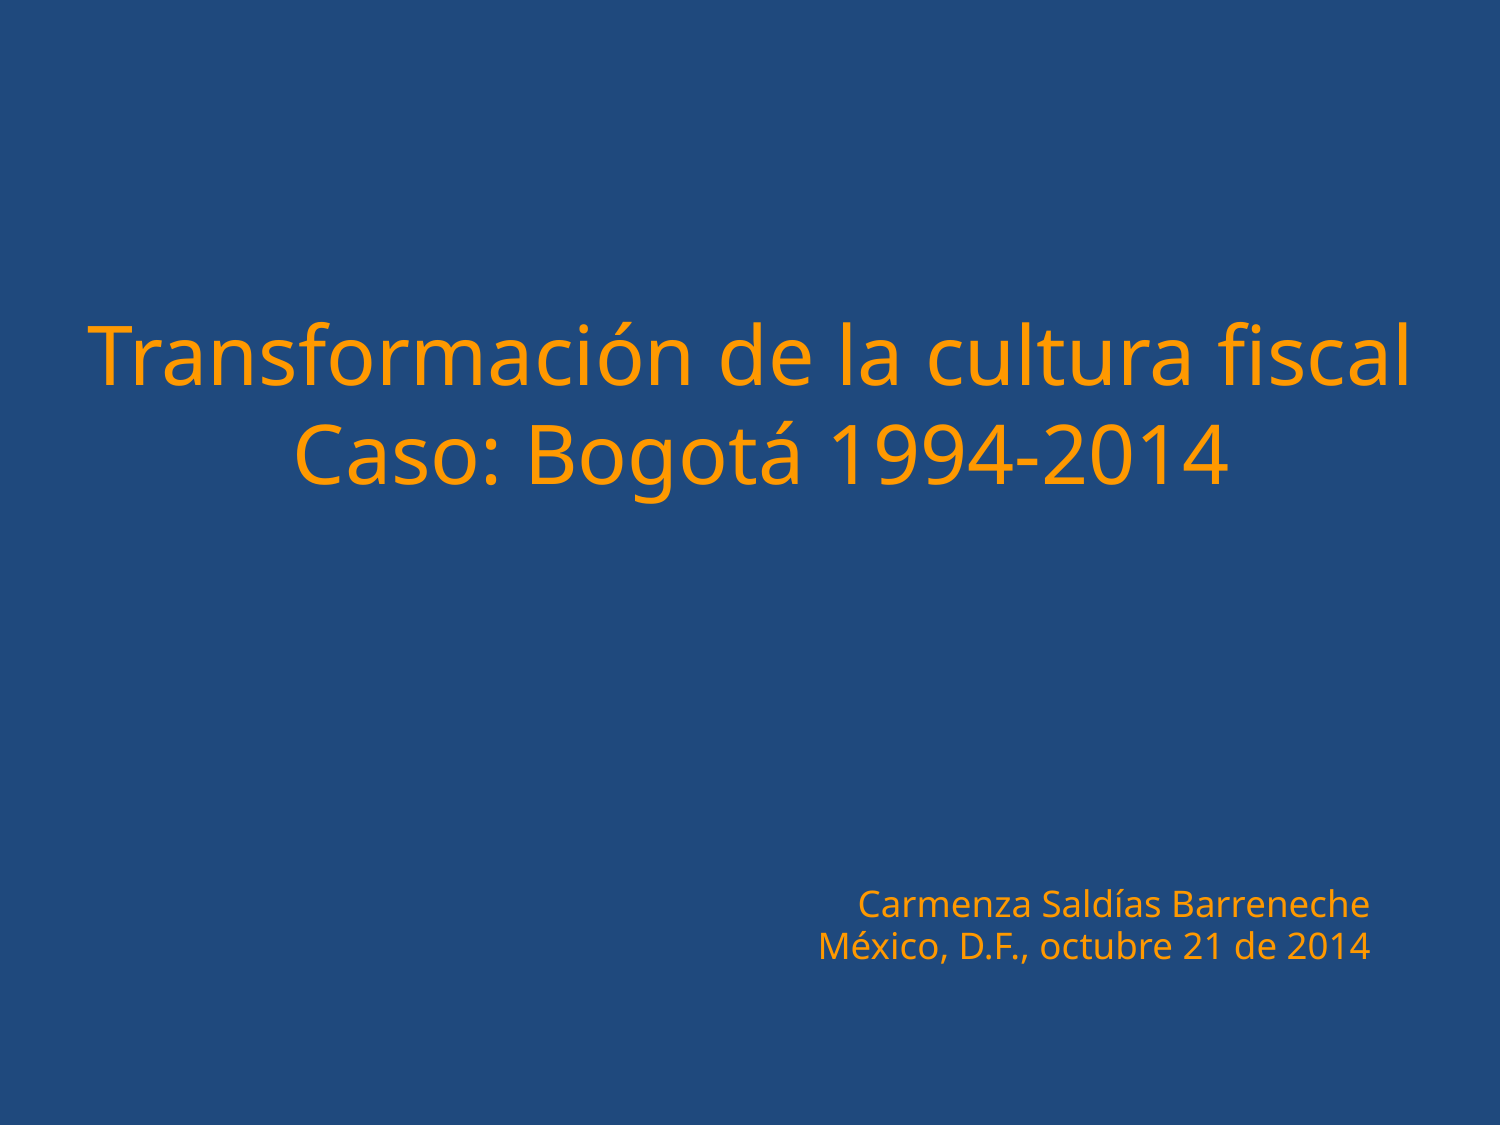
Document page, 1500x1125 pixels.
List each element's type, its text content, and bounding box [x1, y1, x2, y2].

title Transformación de la cultura fiscal Caso: Bogotá 1994-2014 [64, 257, 1459, 546]
subtitle Carmenza Saldías Barreneche México, D.F., octubre 21 de 2014 [490, 881, 1387, 976]
